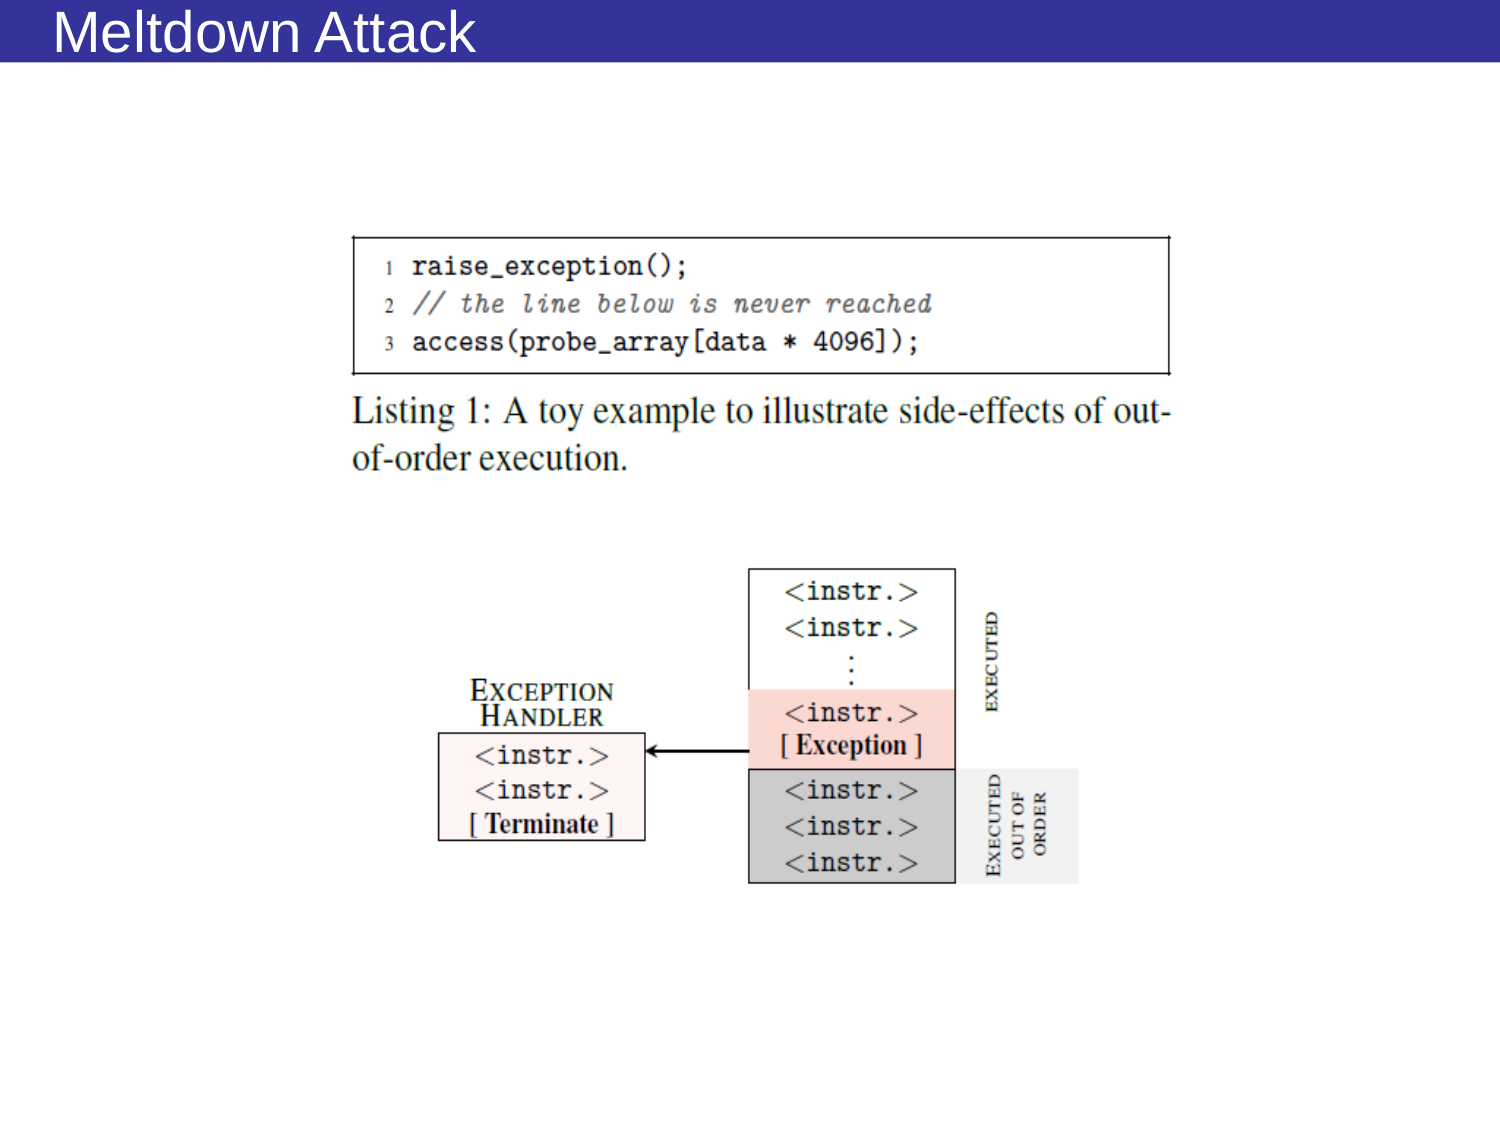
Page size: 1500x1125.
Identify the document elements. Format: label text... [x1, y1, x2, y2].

title Meltdown Attack [37, 7, 1426, 51]
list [324, 212, 1201, 913]
